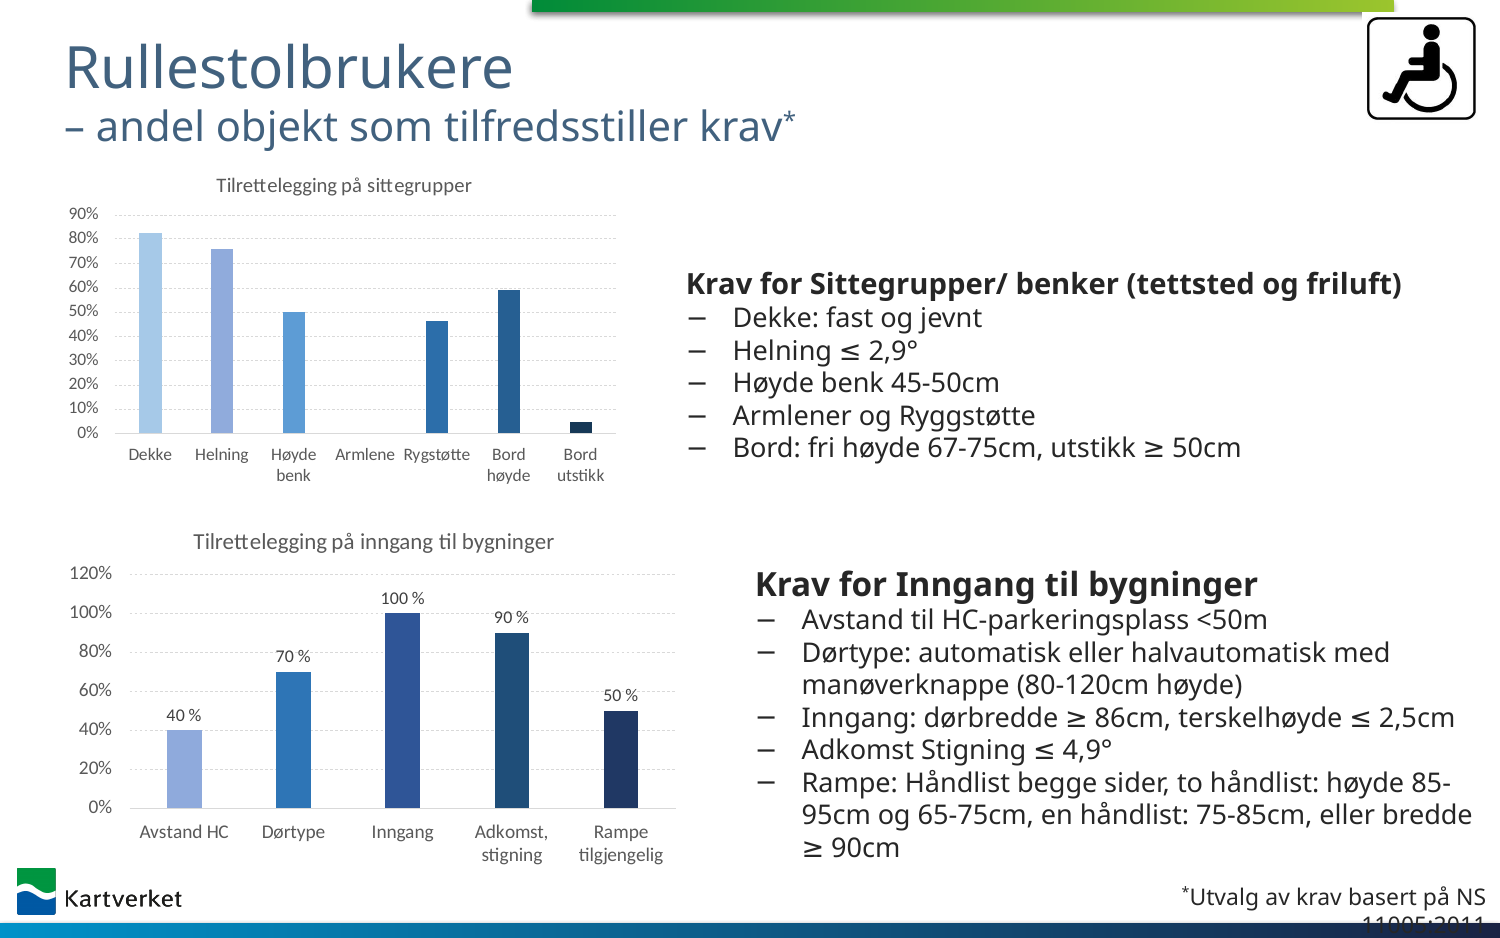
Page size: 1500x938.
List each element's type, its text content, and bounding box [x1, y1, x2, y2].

text_box Rullestolbrukere – andel objekt som tilfredsstiller krav* [49, 25, 1431, 158]
picture [1362, 12, 1481, 126]
text_box Krav for Sittegrupper/ benker (tettsted og friluft) Dekke: fast og jevnt Helning ≤ 2,9° Høyde benk 45-50cm Armlener og Ryggstøtte Bord: fri høyde 67-75cm, utstikk ≥ 50cm [670, 258, 1418, 471]
picture [62, 520, 687, 874]
text_box *Utvalg av krav basert på NS 11005:2011 [1068, 873, 1500, 938]
text_box Krav for Inngang til bygninger Avstand til HC-parkeringsplass <50m Dørtype: automatisk eller halvautomatisk med manøverknappe (80-120cm høyde) Inngang: dørbredde ≥ 86cm, terskelhøyde ≤ 2,5cm Adkomst Stigning ≤ 4,9° Rampe: Håndlist begge sider, to håndlist: høyde 85-95cm og 65-75cm, en håndlist: 75-85cm, eller bredde ≥ 90cm [740, 555, 1491, 870]
picture [62, 166, 626, 492]
